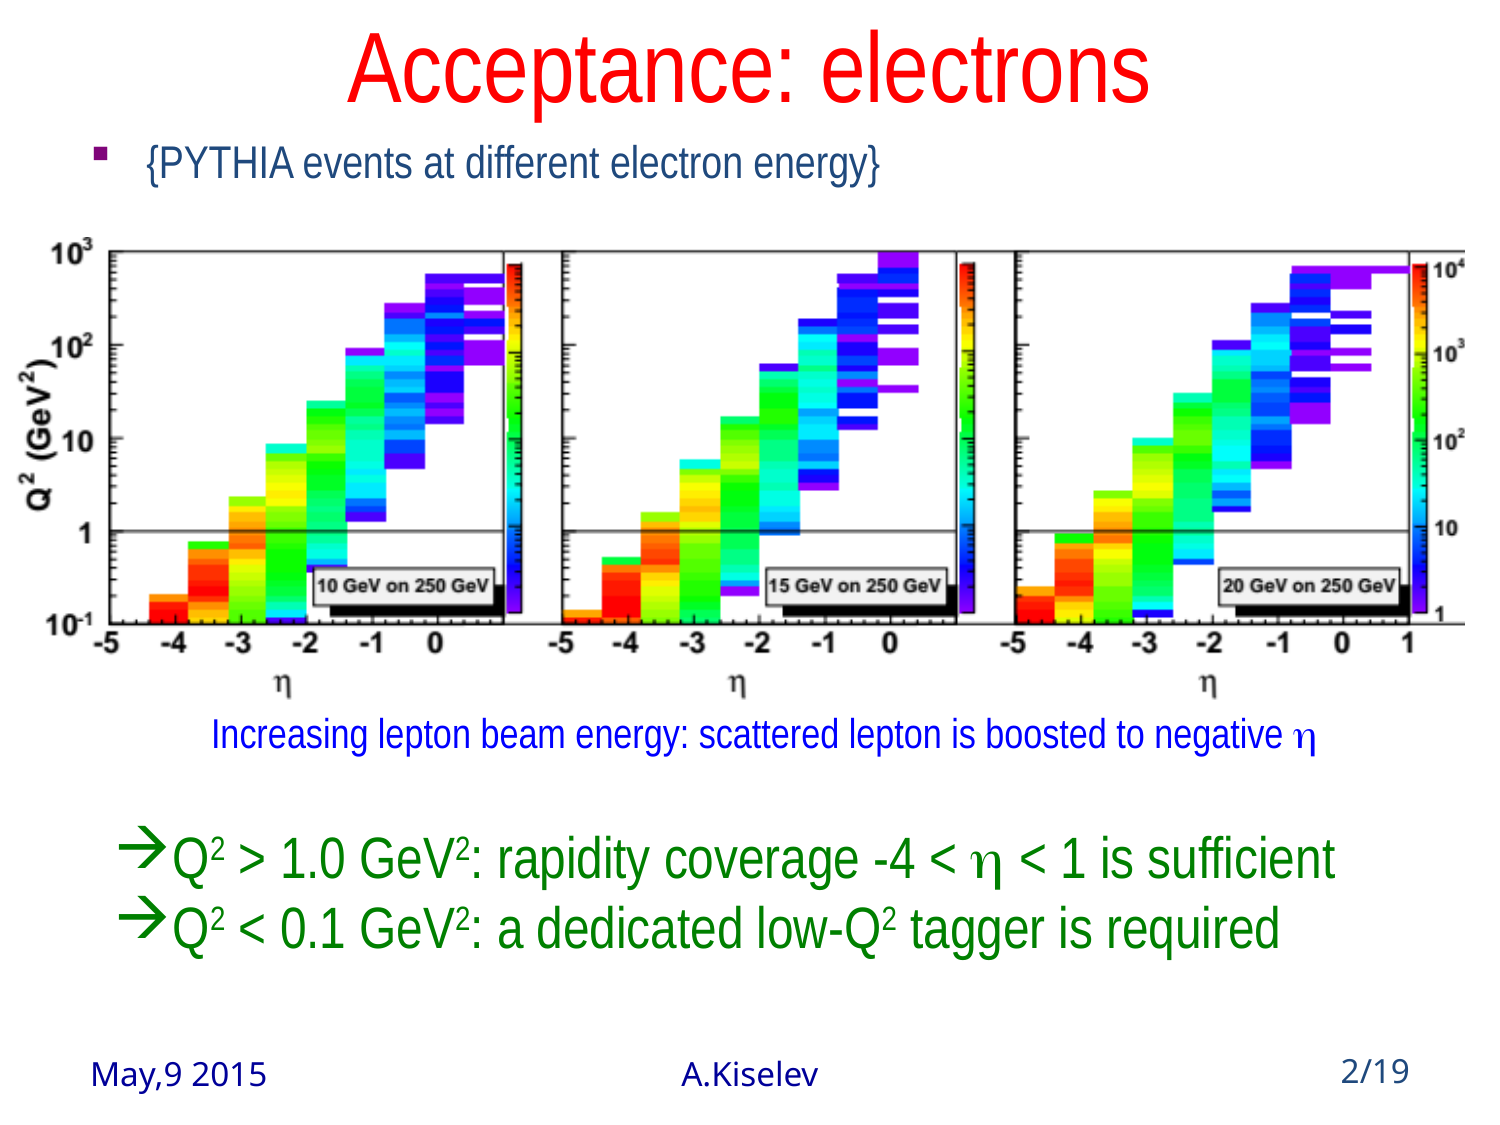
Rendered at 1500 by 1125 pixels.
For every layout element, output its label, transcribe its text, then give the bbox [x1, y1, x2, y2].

footer A.Kiselev [512, 1042, 988, 1103]
text_box {PYTHIA events at different electron energy} [75, 125, 1013, 225]
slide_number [75, 1042, 425, 1103]
picture [0, 237, 1466, 701]
text_box Increasing lepton beam energy: scattered lepton is boosted to negative h [196, 699, 1497, 765]
text_box Q2 > 1.0 GeV2: rapidity coverage -4 < h < 1 is sufficient Q2 < 0.1 GeV2: a dedicated low-Q2 tagger is required [99, 812, 1425, 968]
title Acceptance: electrons [0, 0, 1500, 125]
slide_number 2/19 [1074, 1042, 1425, 1103]
